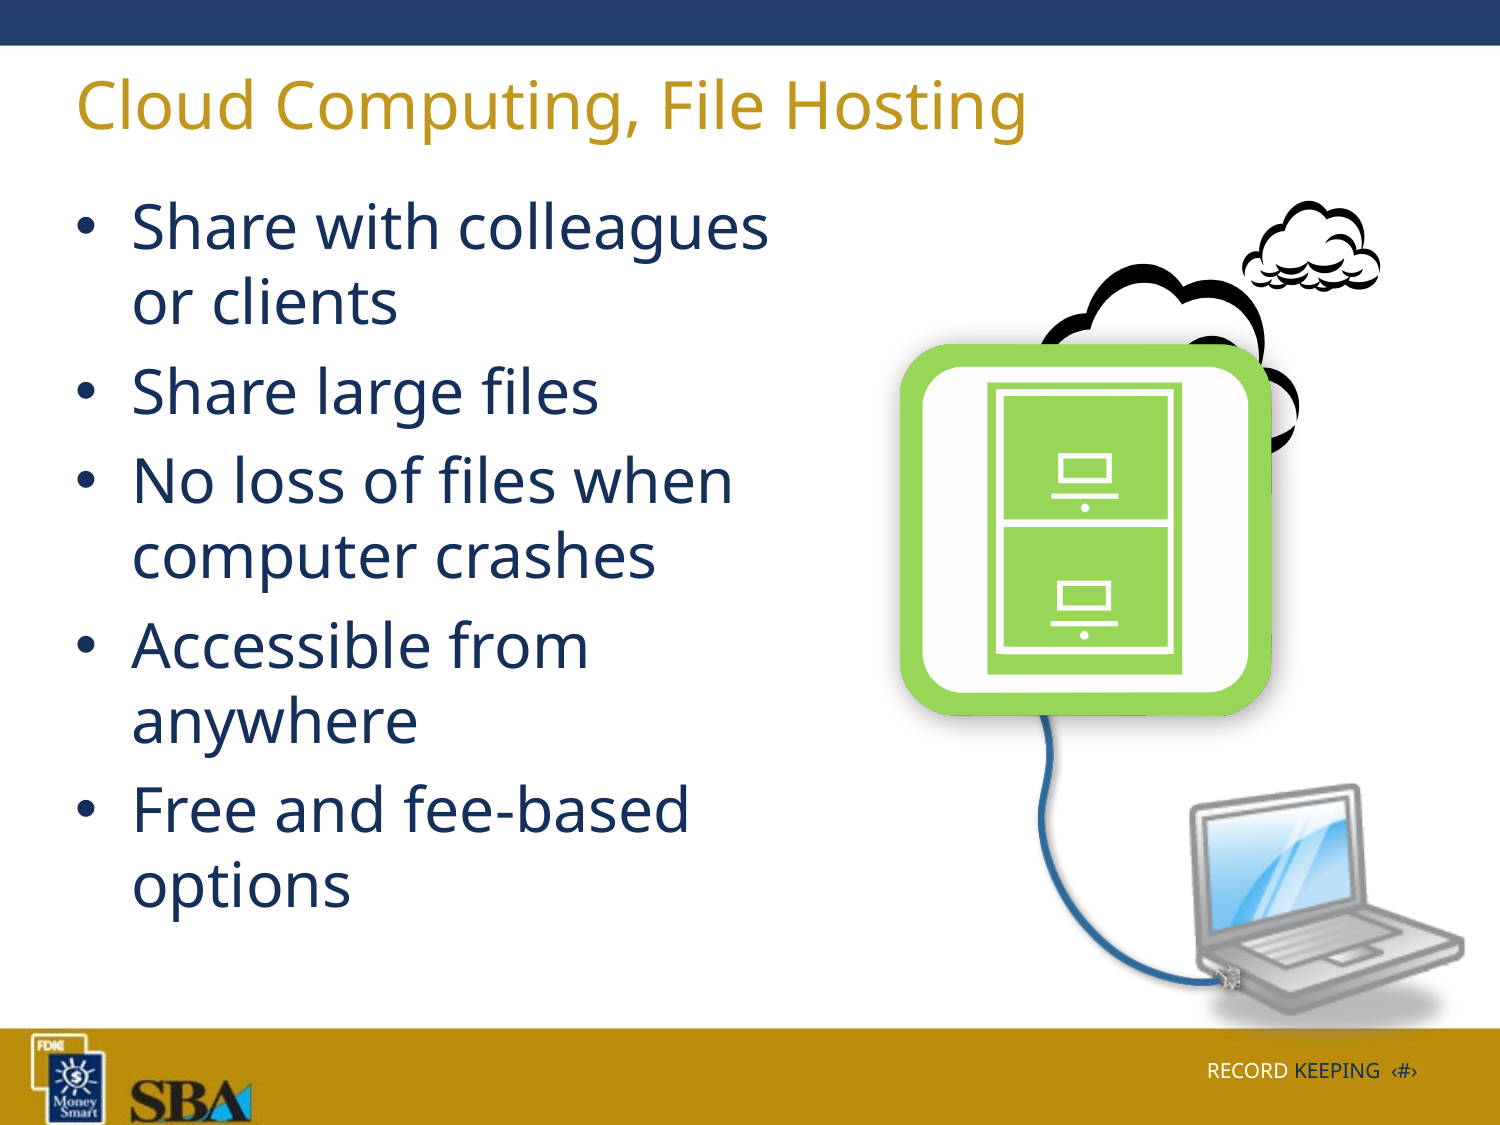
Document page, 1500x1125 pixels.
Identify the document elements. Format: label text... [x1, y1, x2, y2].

title Cloud Computing, File Hosting [74, 61, 1426, 163]
picture [0, 0, 1500, 1125]
list Share with colleagues or clients Share large files No loss of files when computer crashes Accessible from anywhere Free and fee-based options [74, 186, 1426, 1125]
